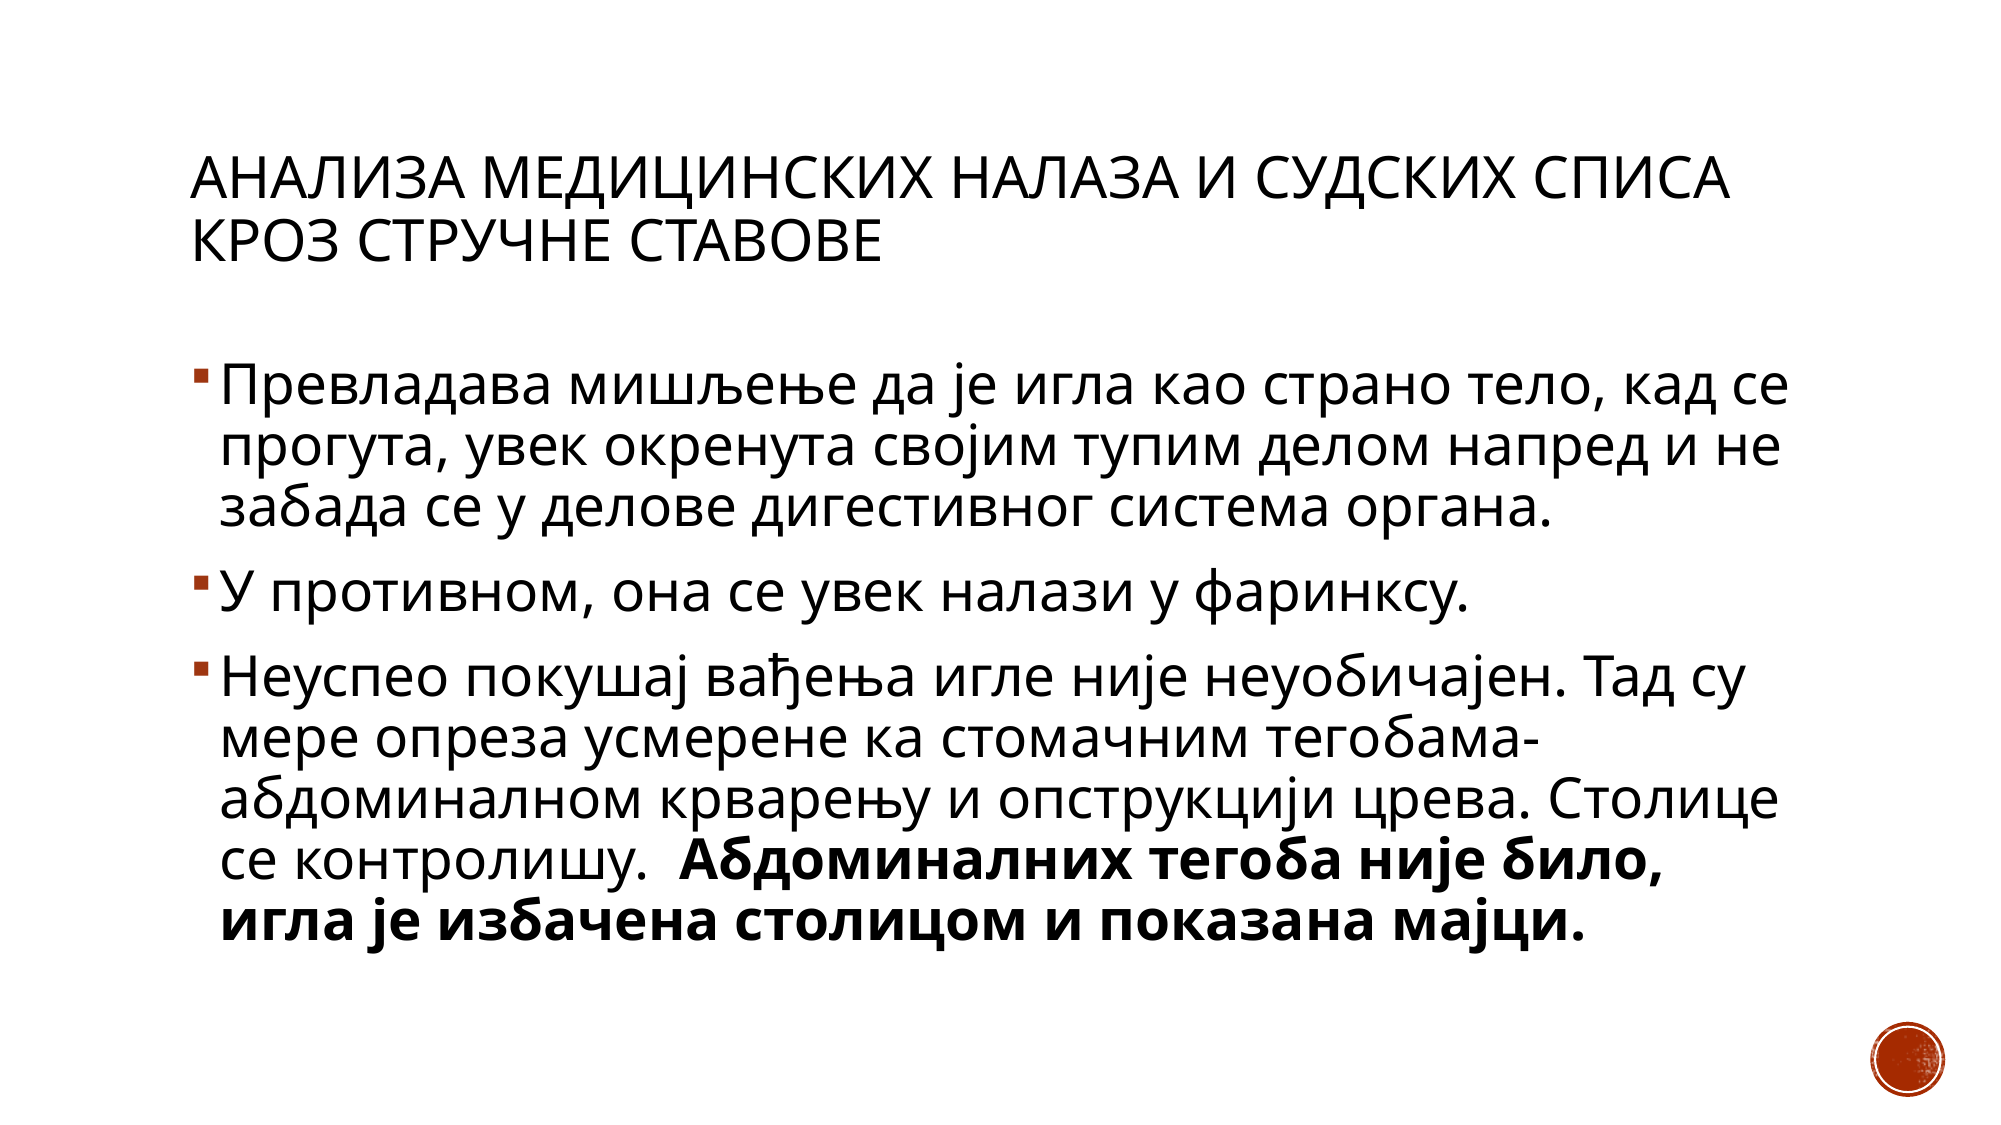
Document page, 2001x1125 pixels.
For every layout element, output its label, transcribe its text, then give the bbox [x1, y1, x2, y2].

title анализа медицинских налаза и судских списа кроз стручне ставове [175, 79, 1826, 344]
list Превладава мишљење да је игла као страно тело, кад се прогута, увек окренута својим тупим делом напред и не забада се у делове дигестивног система органа. У противном, она се увек налази у фаринксу. Неуспео покушај вађења игле није неуобичајен. Тад су мере опреза усмерене ка стомачним тегобама-абдоминалном крварењу и опструкцији црева. Столице се контролишу. Абдоминалних тегоба није било, игла је избачена столицом и показана мајци. [175, 348, 1826, 1013]
